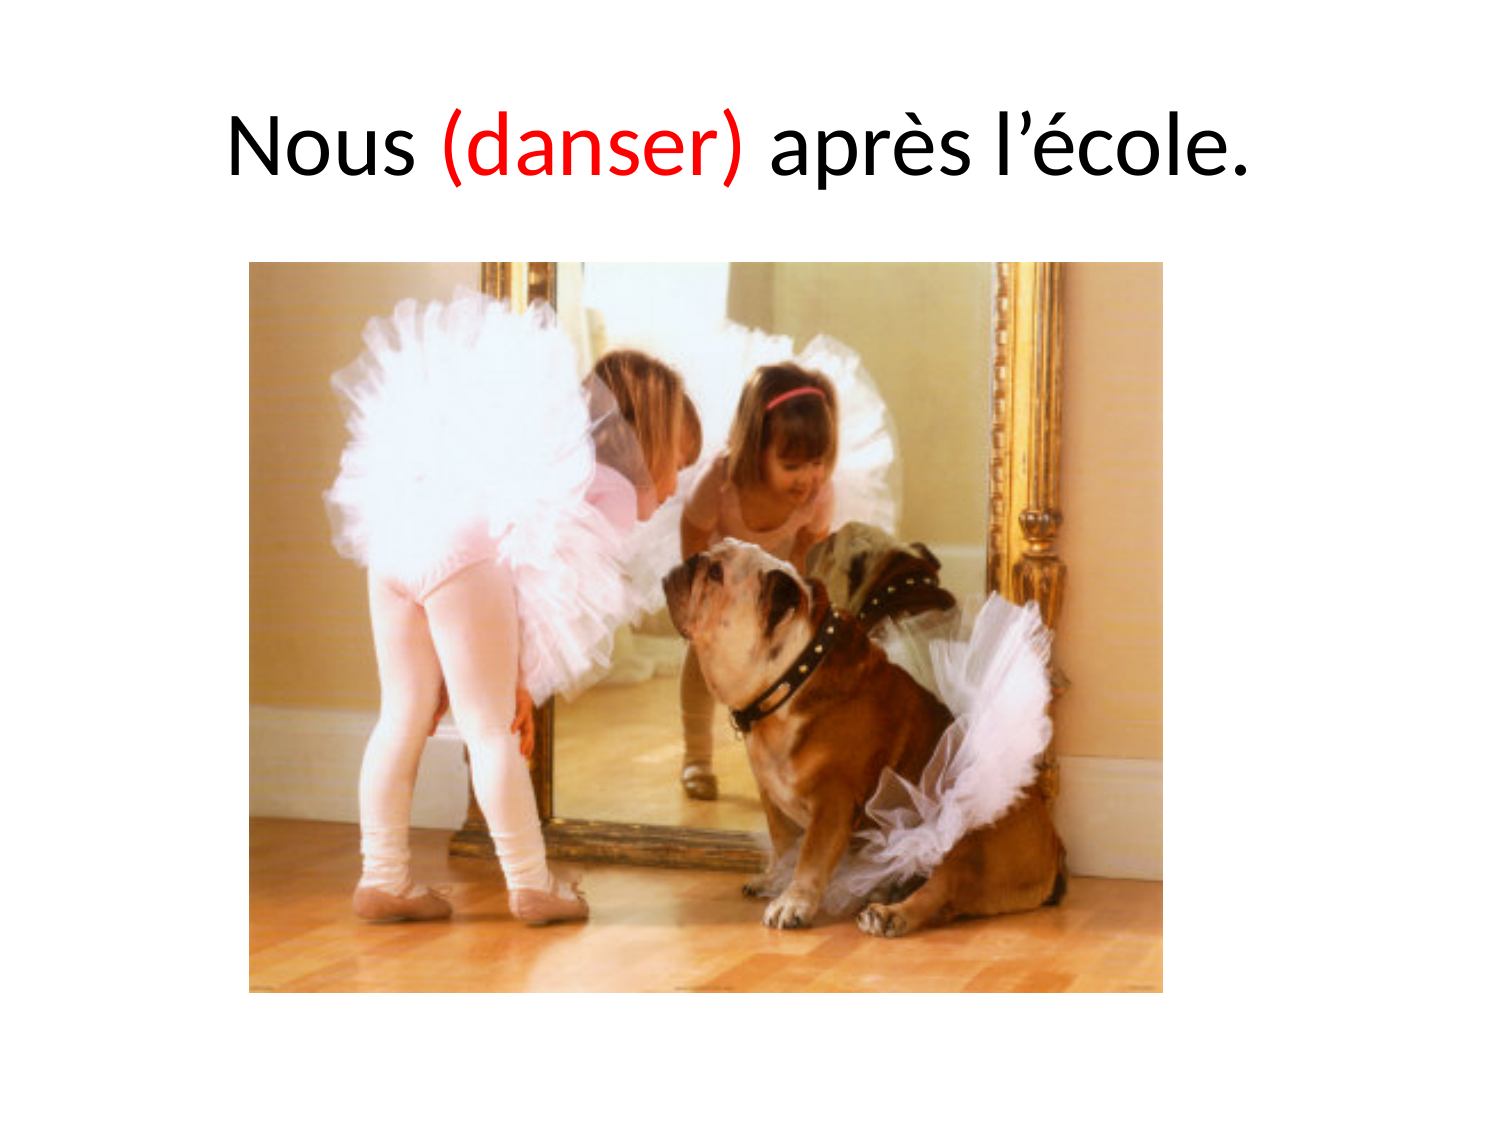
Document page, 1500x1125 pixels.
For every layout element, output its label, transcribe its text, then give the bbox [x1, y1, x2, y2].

picture [249, 262, 1163, 993]
title Nous (danser) après l’école. [75, 45, 1425, 233]
